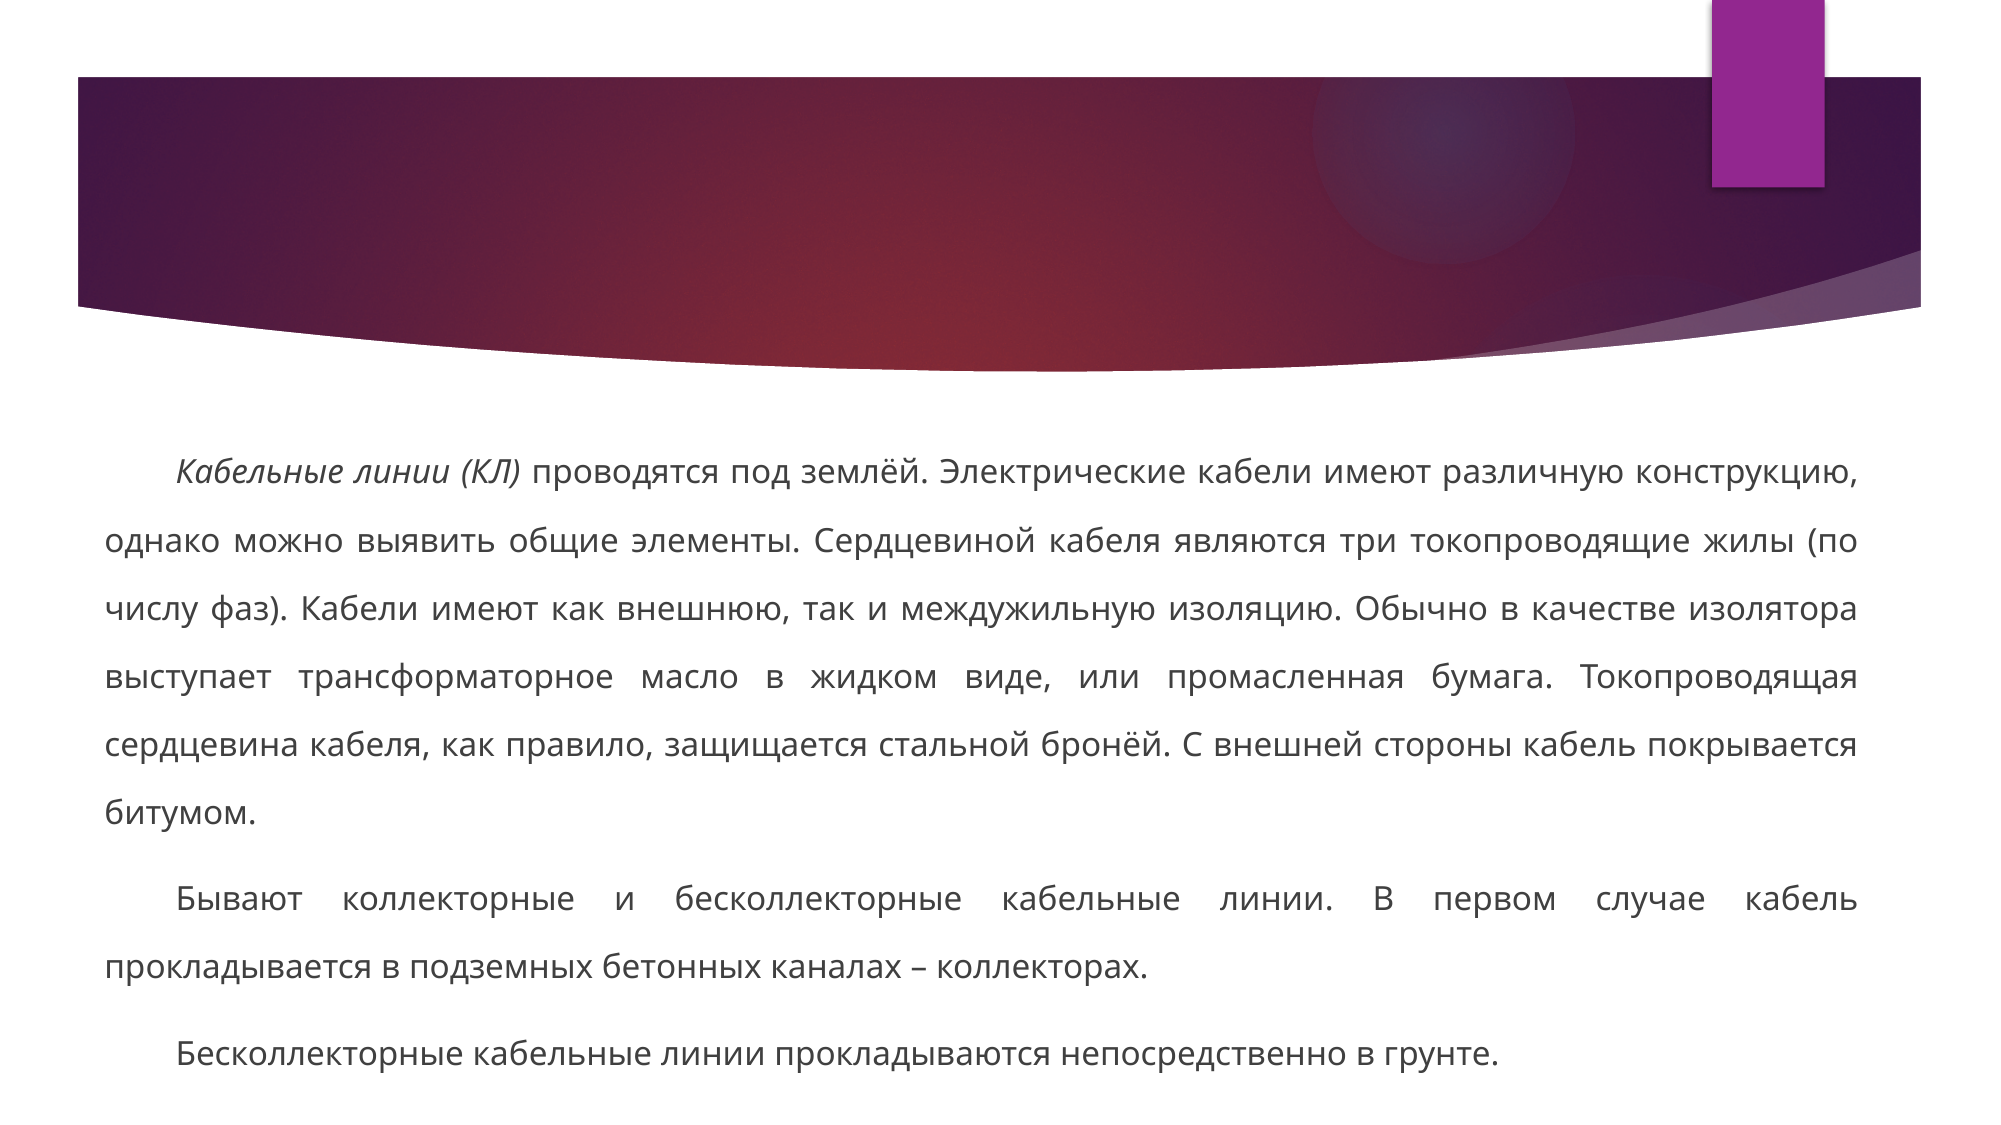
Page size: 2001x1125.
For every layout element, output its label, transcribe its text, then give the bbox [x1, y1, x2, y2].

list Кабельные линии (КЛ) проводятся под землёй. Электрические кабели имеют различную конструкцию, однако можно выявить общие элементы. Сердцевиной кабеля являются три токопроводящие жилы (по числу фаз). Кабели имеют как внешнюю, так и междужильную изоляцию. Обычно в качестве изолятора выступает трансформаторное масло в жидком виде, или промасленная бумага. Токопроводящая сердцевина кабеля, как правило, защищается стальной бронёй. С внешней стороны кабель покрывается битумом. Бывают коллекторные и бесколлекторные кабельные линии. В первом случае кабель прокладывается в подземных бетонных каналах – коллекторах. Бесколлекторные кабельные линии прокладываются непосредственно в грунте. [89, 415, 1876, 1084]
